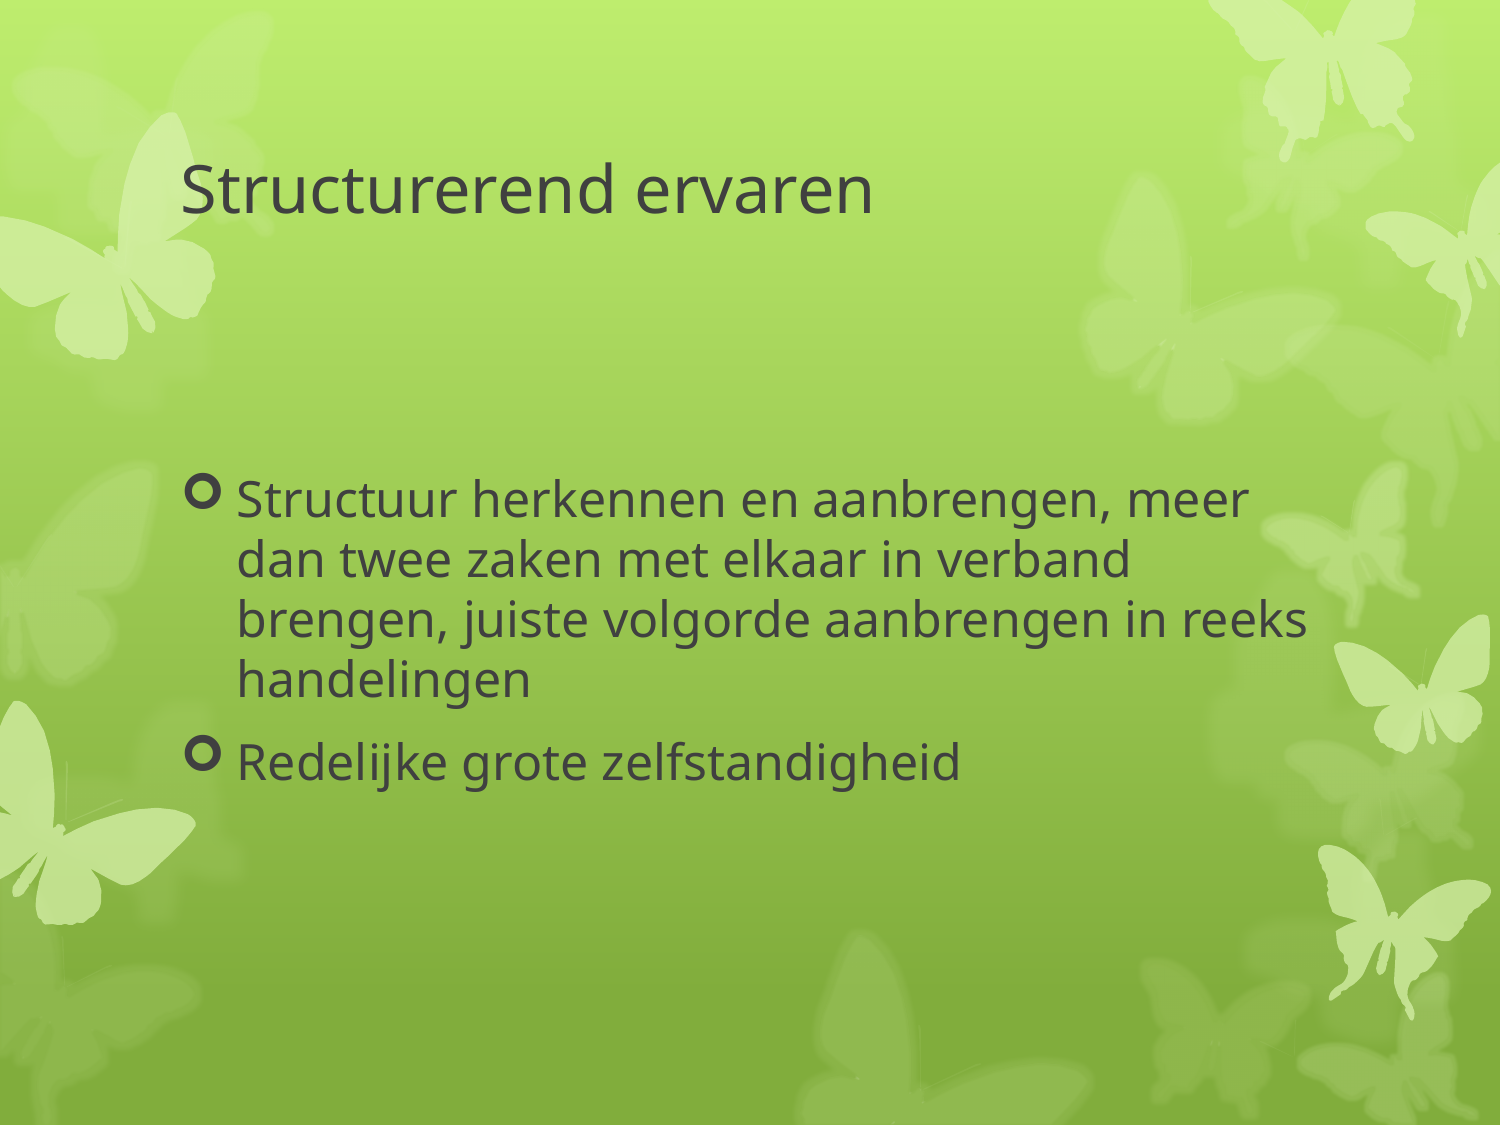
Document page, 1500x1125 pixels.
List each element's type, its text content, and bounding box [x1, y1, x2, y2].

title Structurerend ervaren [165, 110, 1335, 263]
list Structuur herkennen en aanbrengen, meer dan twee zaken met elkaar in verband brengen, juiste volgorde aanbrengen in reeks handelingen Redelijke grote zelfstandigheid [165, 296, 1335, 962]
